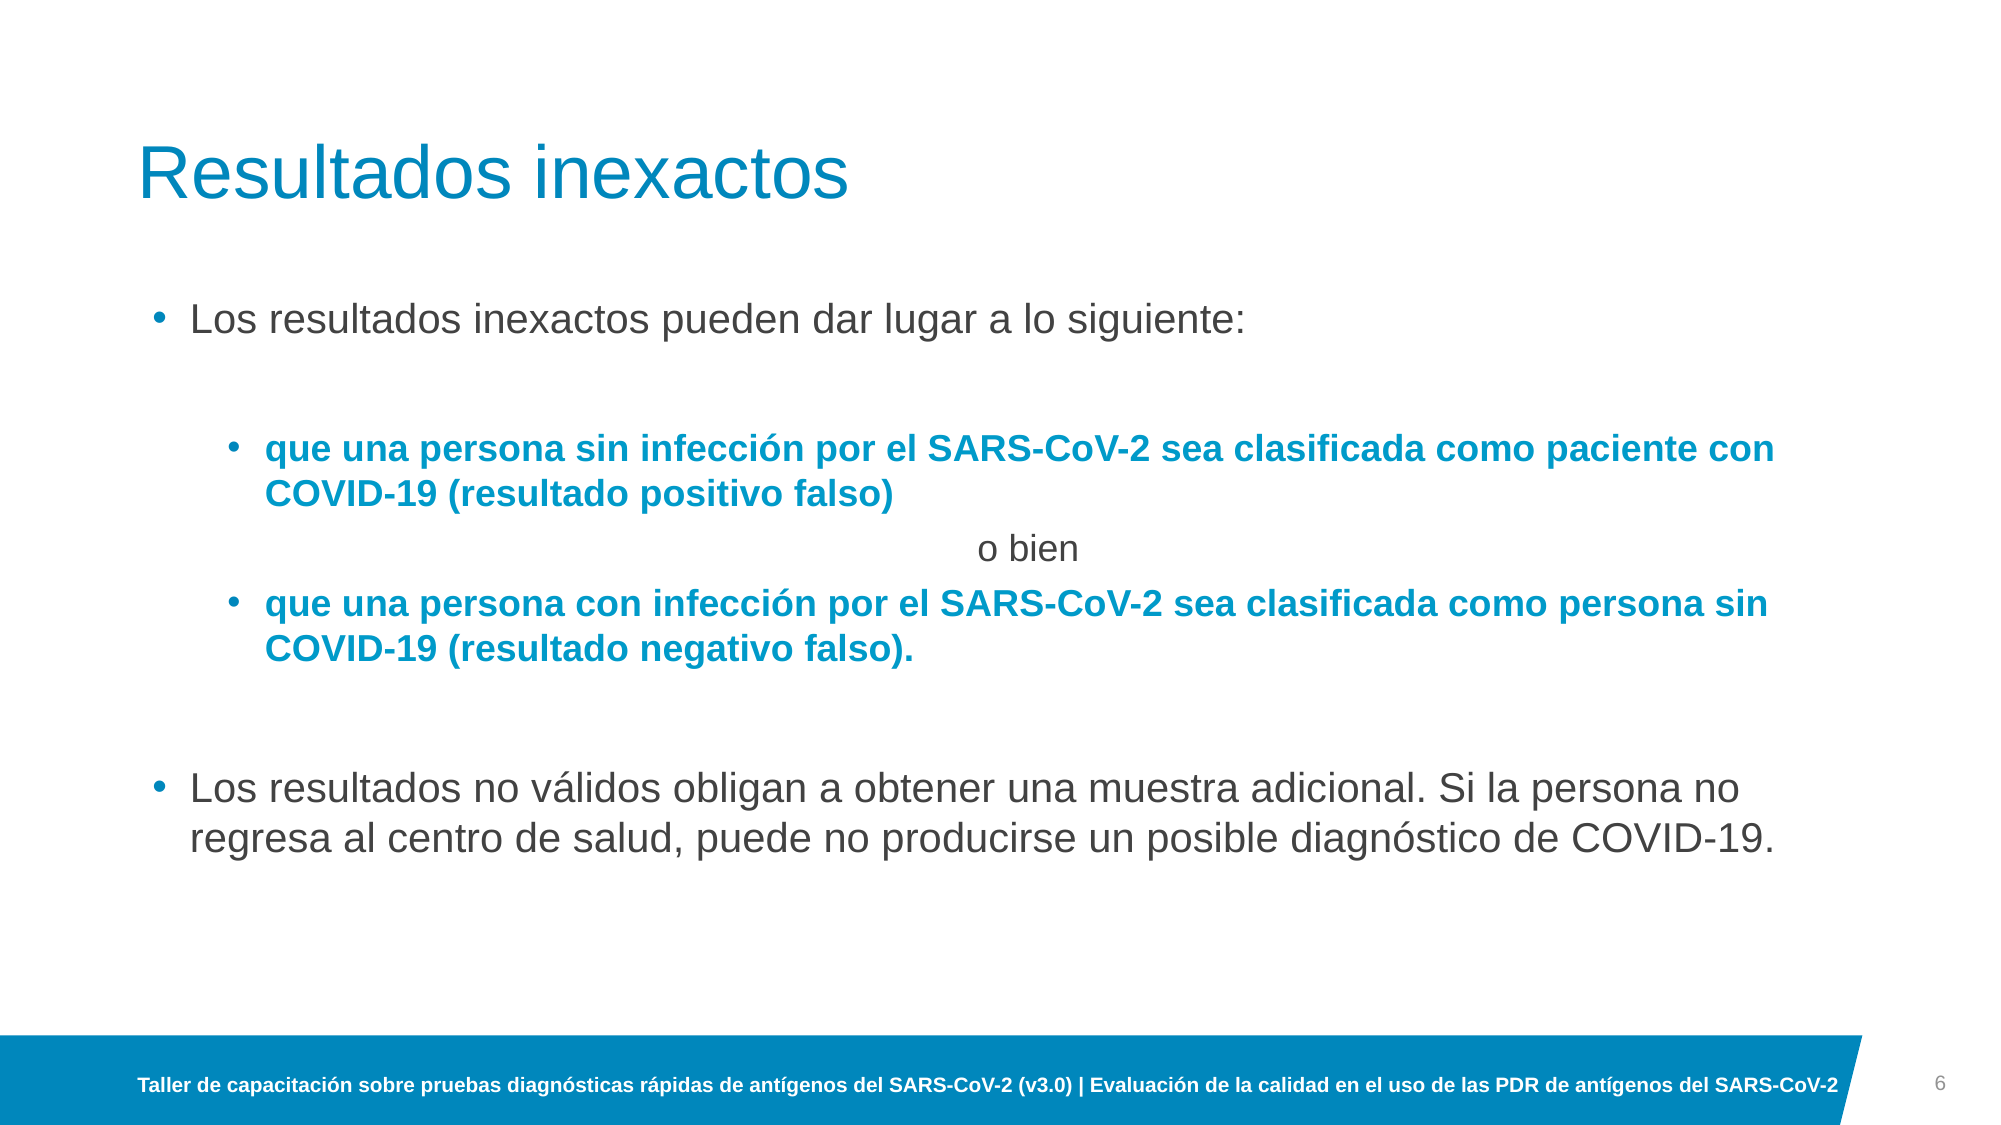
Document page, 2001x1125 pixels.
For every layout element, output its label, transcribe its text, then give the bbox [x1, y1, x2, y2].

list Los resultados inexactos pueden dar lugar a lo siguiente: que una persona sin infección por el SARS-CoV-2 sea clasificada como paciente con COVID-19 (resultado positivo falso) o bien que una persona con infección por el SARS-CoV-2 sea clasificada como persona sin COVID-19 (resultado negativo falso). Los resultados no válidos obligan a obtener una muestra adicional. Si la persona no regresa al centro de salud, puede no producirse un posible diagnóstico de COVID-19. [137, 284, 1863, 1014]
title Resultados inexactos [137, 59, 1863, 215]
slide_number 6 [1862, 1035, 1947, 1125]
footer Taller de capacitación sobre pruebas diagnósticas rápidas de antígenos del SARS-CoV-2 (v3.0) | Evaluación de la calidad en el uso de las PDR de antígenos del SARS-CoV-2 [137, 1042, 1852, 1125]
